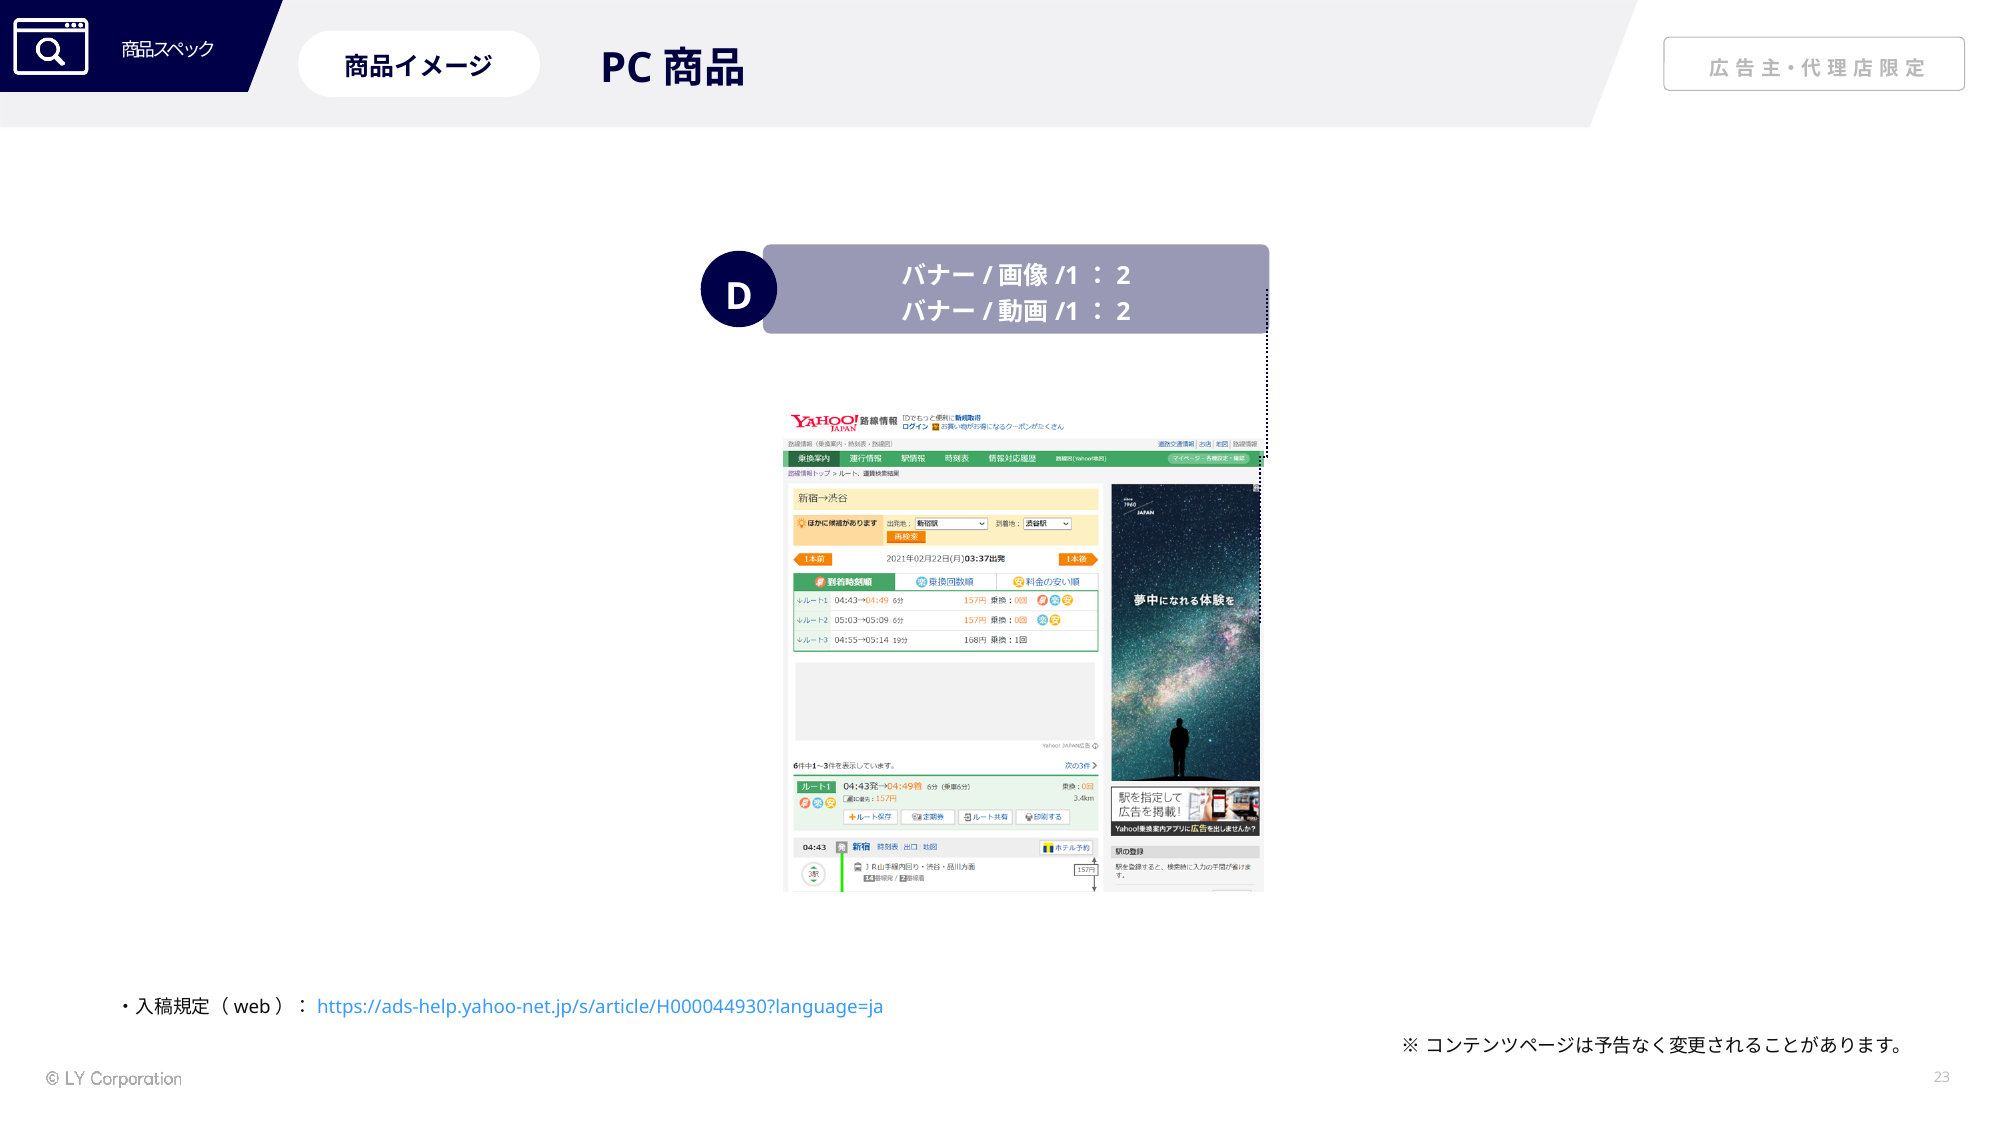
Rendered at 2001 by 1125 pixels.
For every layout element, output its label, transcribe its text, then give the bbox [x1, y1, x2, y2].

text_box ※コンテンツページは予告なく変更されることがあります。 [1401, 1033, 1911, 1056]
text_box バナー/画像/1：2 バナー/動画/1：2 [761, 243, 1271, 335]
picture [783, 410, 1264, 892]
text_box 商品イメージ [297, 29, 542, 98]
text_box 商品スペック [97, 13, 240, 81]
list PC商品 [599, 41, 1481, 97]
text_box D [699, 249, 779, 329]
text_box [1259, 289, 1268, 624]
picture [9, 5, 92, 87]
picture [46, 1071, 181, 1088]
text_box ・入稿規定（web）：https://ads-help.yahoo-net.jp/s/article/H000044930?language=ja [102, 982, 1577, 1029]
